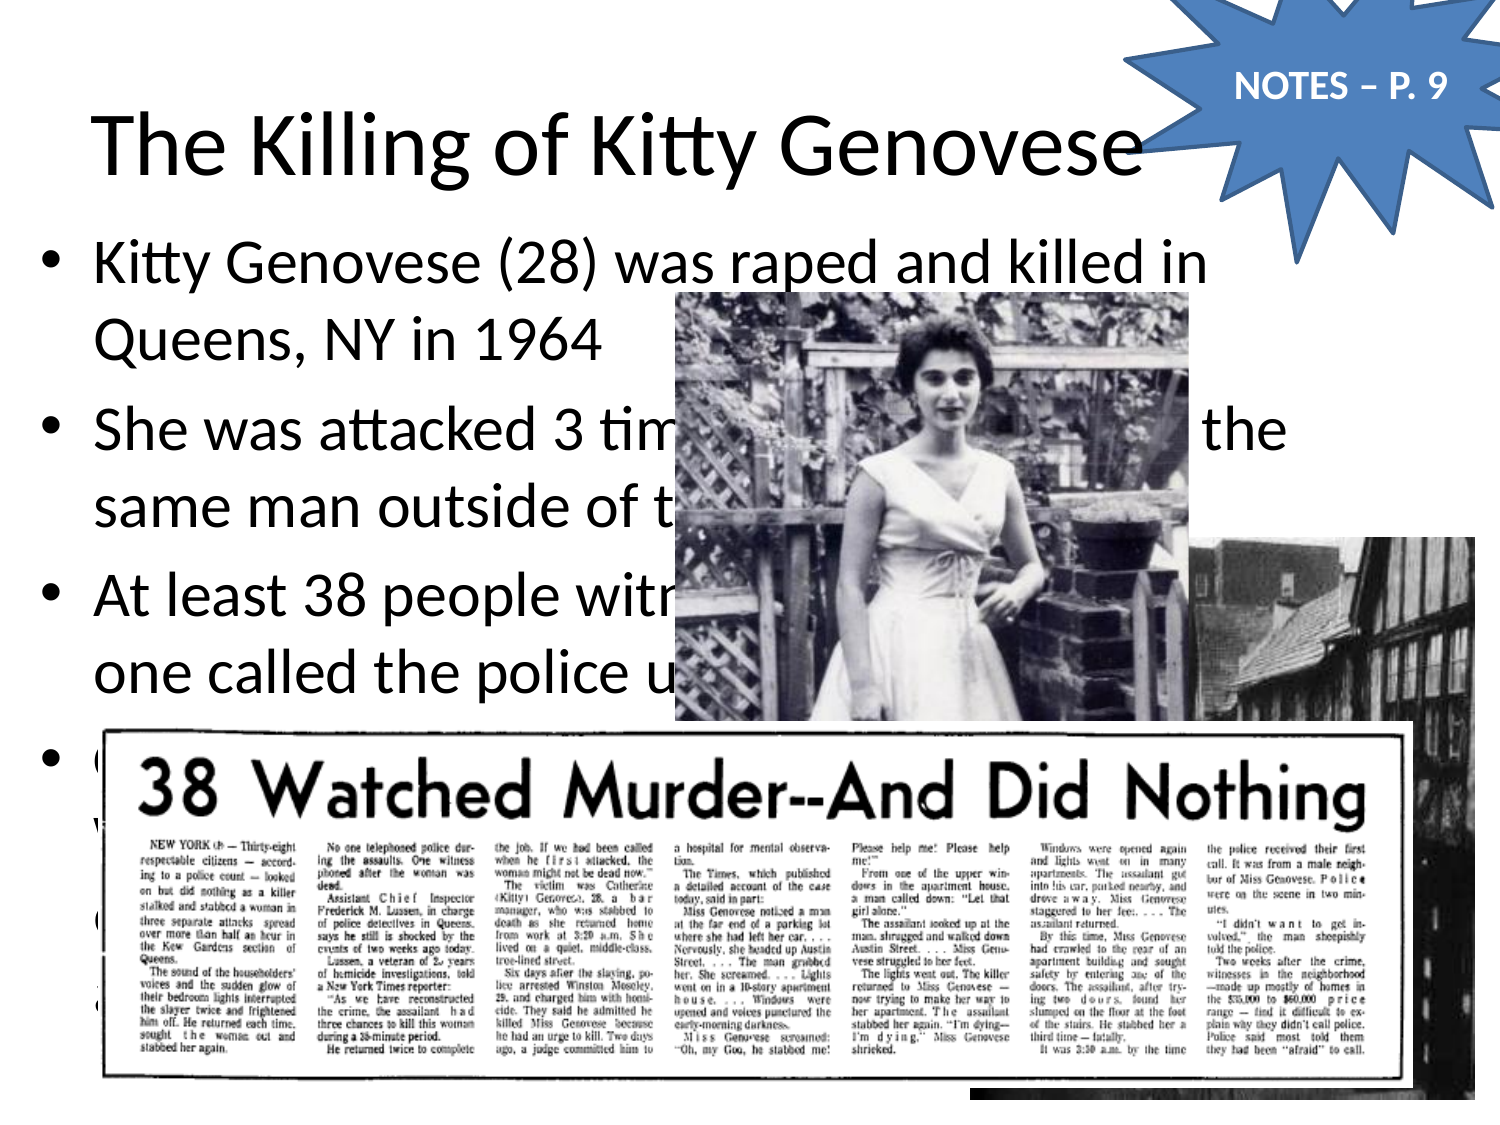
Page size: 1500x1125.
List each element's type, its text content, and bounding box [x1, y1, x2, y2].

text_box NOTES – P. 9 [1289, 233, 1311, 265]
title The Killing of Kitty Genovese [75, 45, 1425, 233]
text_box NOTES – P. 9 [1169, 0, 1500, 210]
picture [98, 292, 1476, 1101]
list Kitty Genovese (28) was raped and killed in Queens, NY in 1964 She was attacked 3 times in 35 minutes by the same man outside of the same building At least 38 people witnessed the attacks but no one called the police until it was too late Genovese Syndrome (The Bystander Effect) – When individuals do not offer any help in an emergency situation to a victim when other people are present [24, 212, 1450, 1038]
